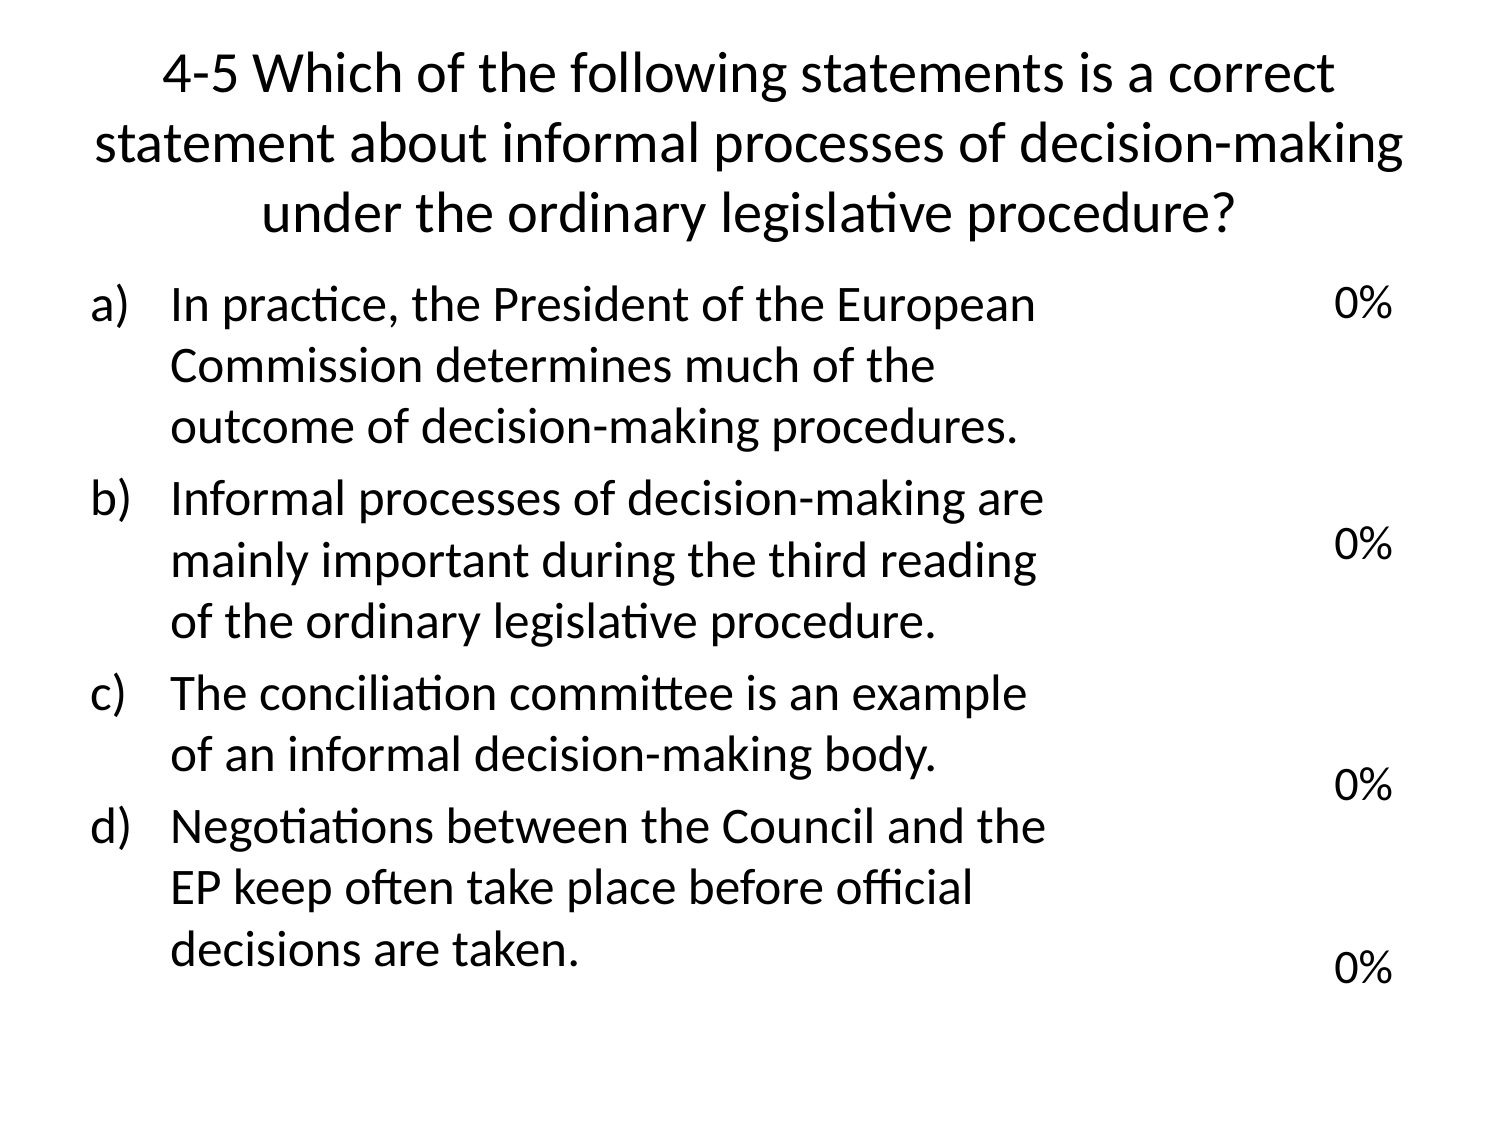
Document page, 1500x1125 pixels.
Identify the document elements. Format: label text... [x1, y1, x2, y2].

list In practice, the President of the European Commission determines much of the outcome of decision-making procedures. Informal processes of decision-making are mainly important during the third reading of the ordinary legislative procedure. The conciliation committee is an example of an informal decision-making body. Negotiations between the Council and the EP keep often take place before official decisions are taken. [74, 262, 1076, 1076]
title 4-5 Which of the following statements is a correct statement about informal processes of decision-making under the ordinary legislative procedure? [74, 26, 1426, 252]
list 0% 0% 0% 0% [1124, 262, 1409, 1006]
